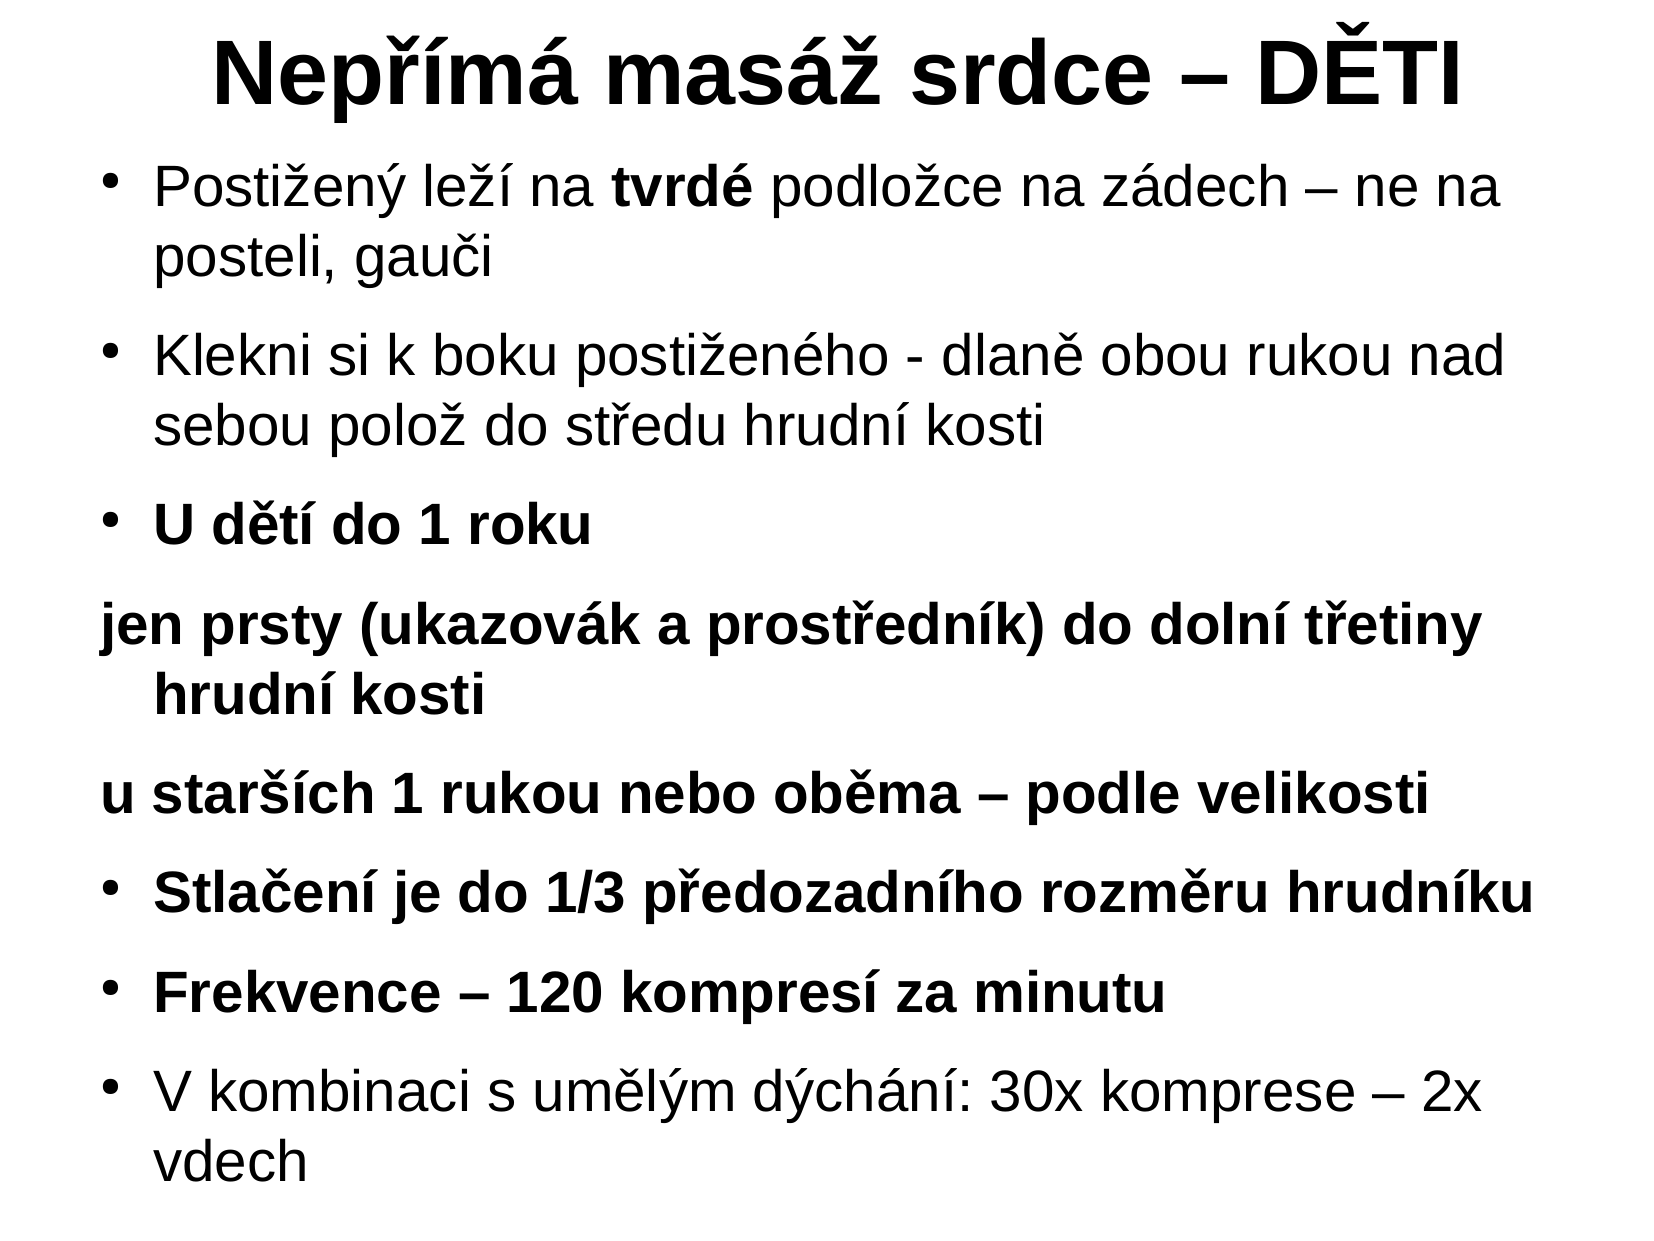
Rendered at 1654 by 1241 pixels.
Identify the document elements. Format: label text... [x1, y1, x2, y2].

title Nepřímá masáž srdce – DĚTI [94, 0, 1583, 136]
list Postižený leží na tvrdé podložce na zádech – ne na posteli, gauči Klekni si k boku postiženého - dlaně obou rukou nad sebou polož do středu hrudní kosti U dětí do 1 roku jen prsty (ukazovák a prostředník) do dolní třetiny hrudní kosti u starších 1 rukou nebo oběma – podle velikosti Stlačení je do 1/3 předozadního rozměru hrudníku Frekvence – 120 kompresí za minutu V kombinaci s umělým dýchání: 30x komprese – 2x vdech [82, 147, 1572, 1109]
